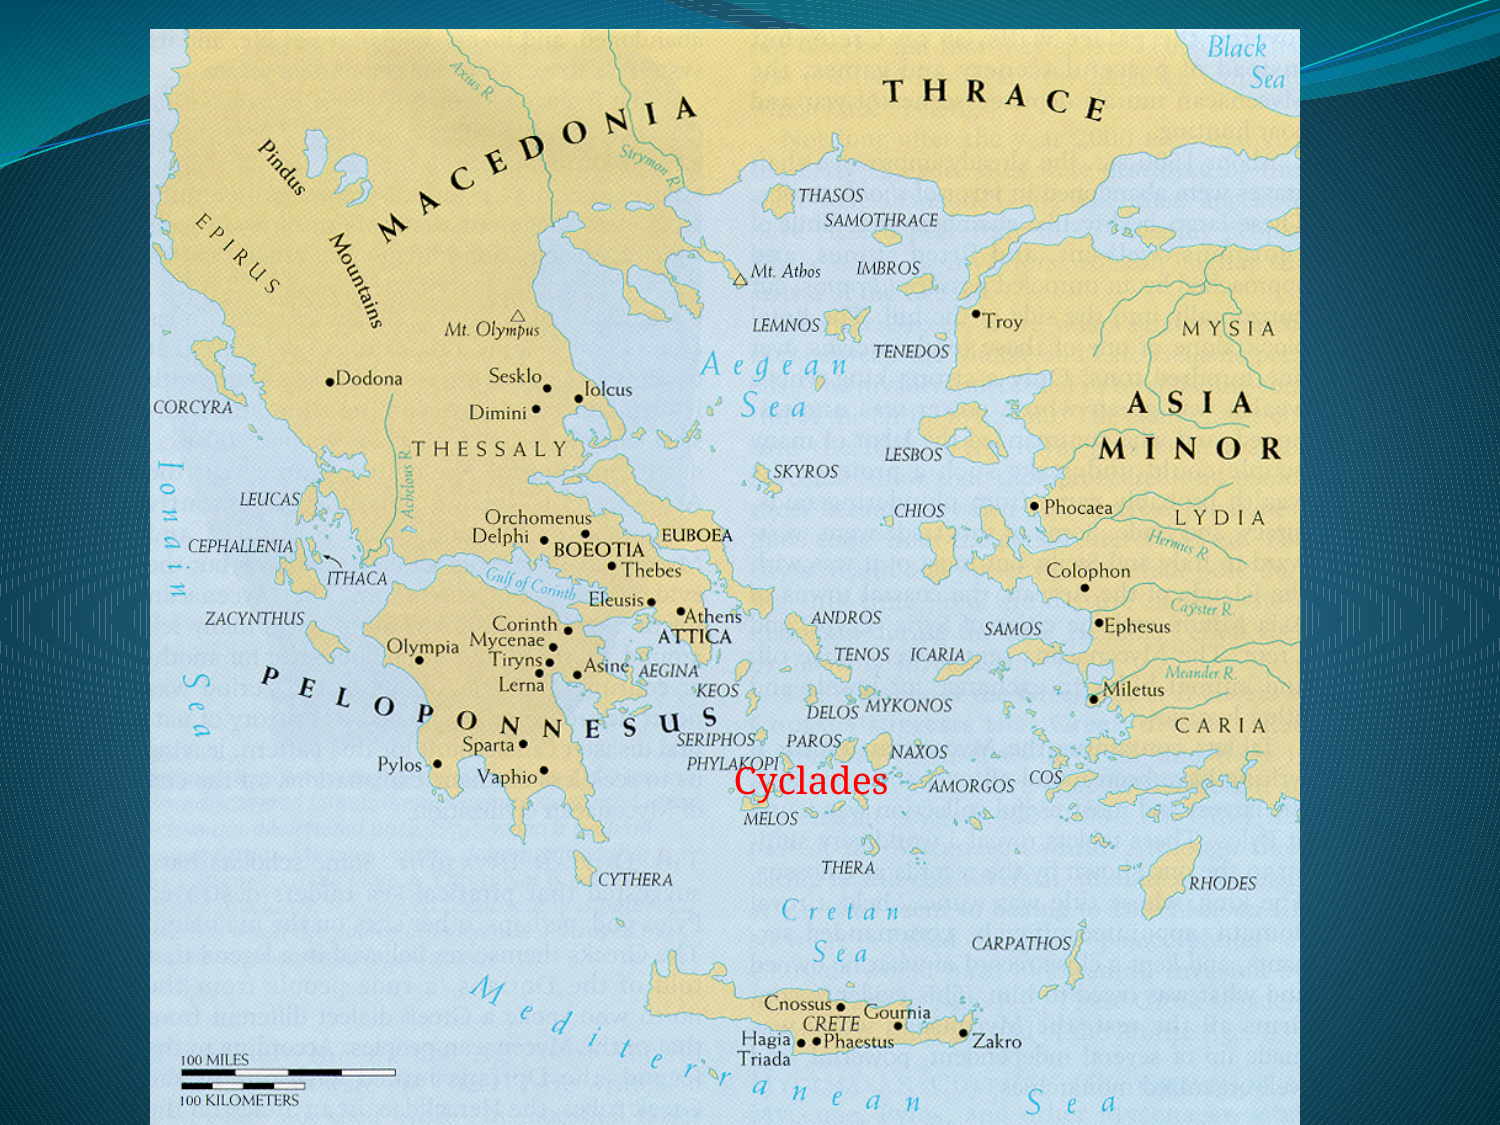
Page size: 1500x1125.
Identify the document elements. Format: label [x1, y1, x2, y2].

picture [149, 29, 1301, 1125]
